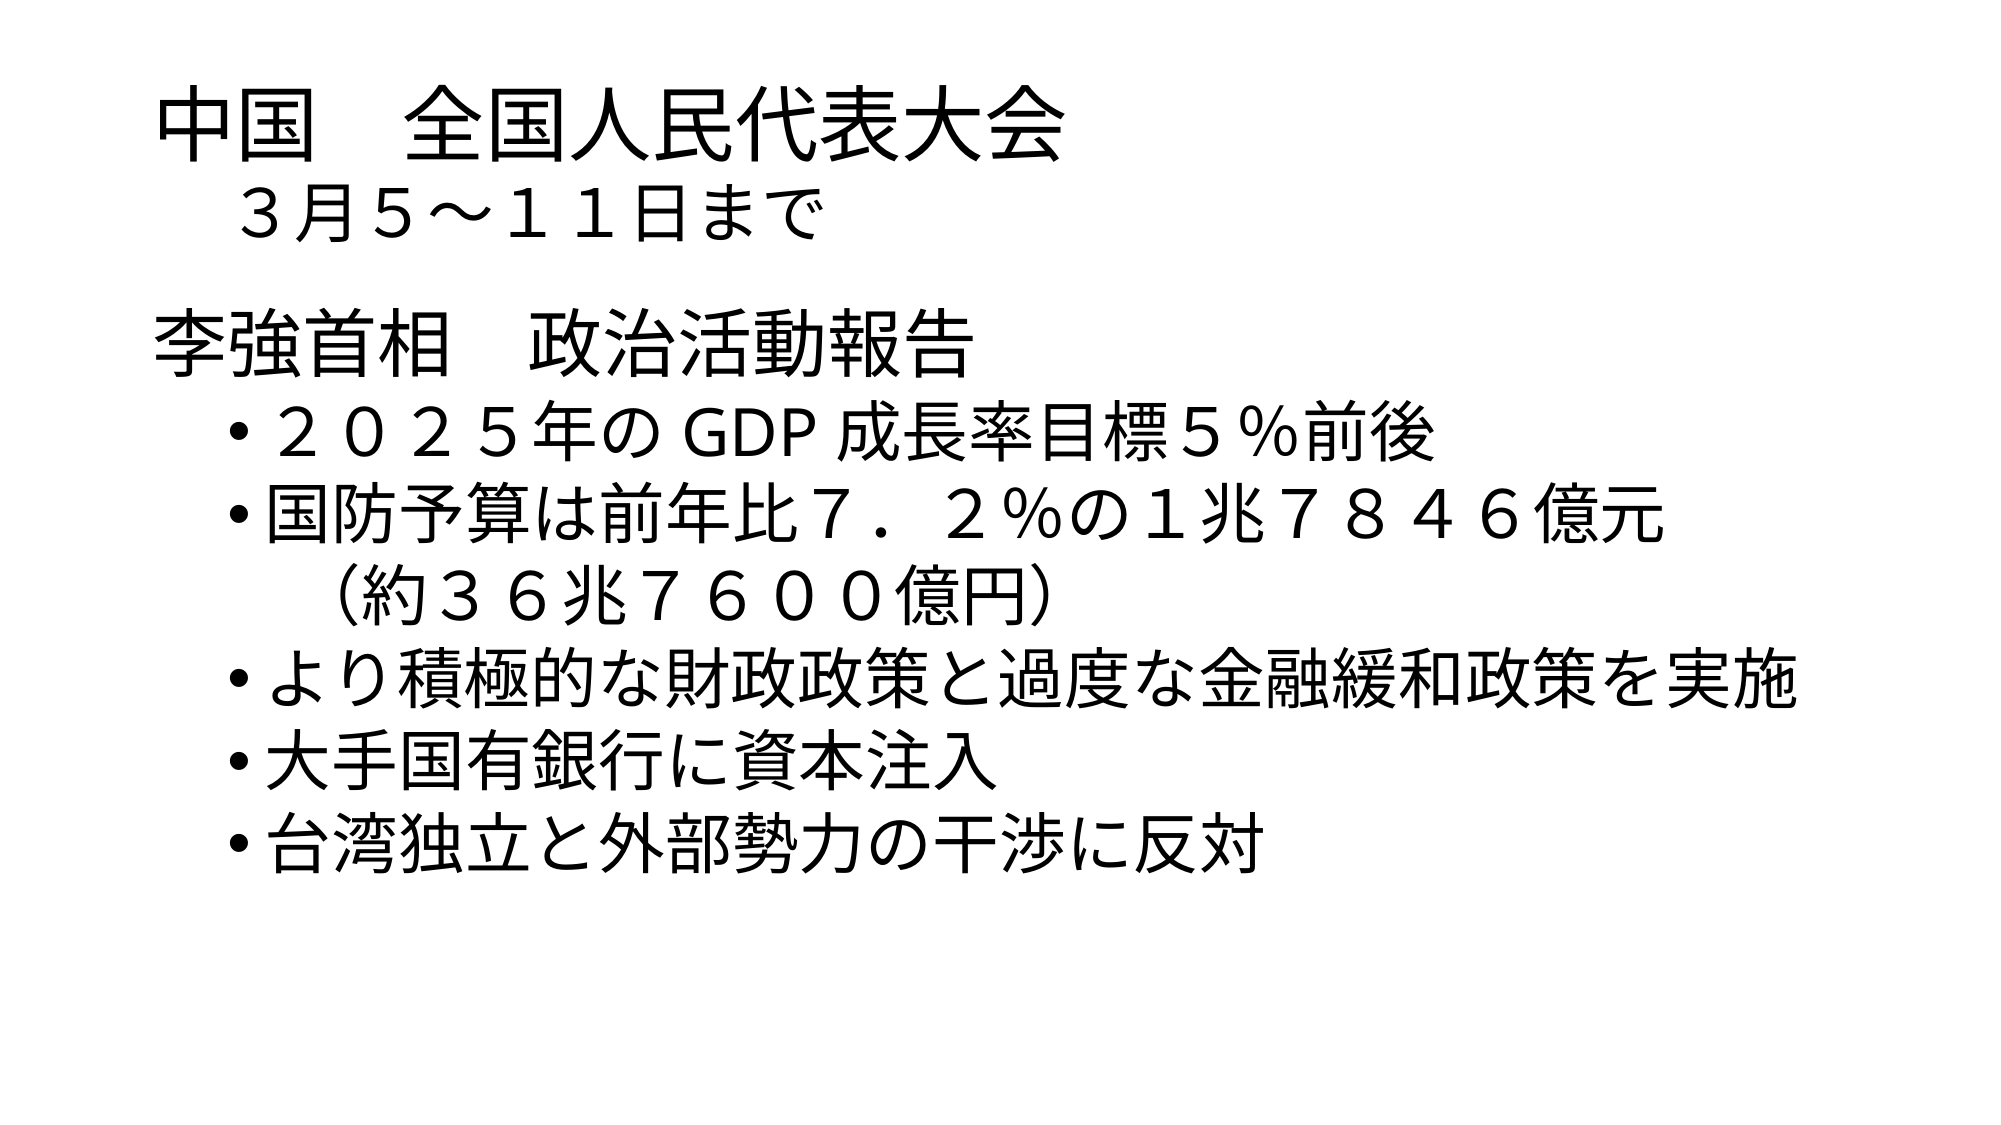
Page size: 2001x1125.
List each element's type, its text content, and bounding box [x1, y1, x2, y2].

list 李強首相 政治活動報告 ２０２５年のGDP成長率目標５％前後 国防予算は前年比７．２％の１兆７８４６億元 （約３６兆７６００億円） より積極的な財政政策と過度な金融緩和政策を実施 大手国有銀行に資本注入 台湾独立と外部勢力の干渉に反対 [137, 299, 1863, 1014]
title 中国 全国人民代表大会 ３月５～１１日まで [137, 59, 1863, 278]
